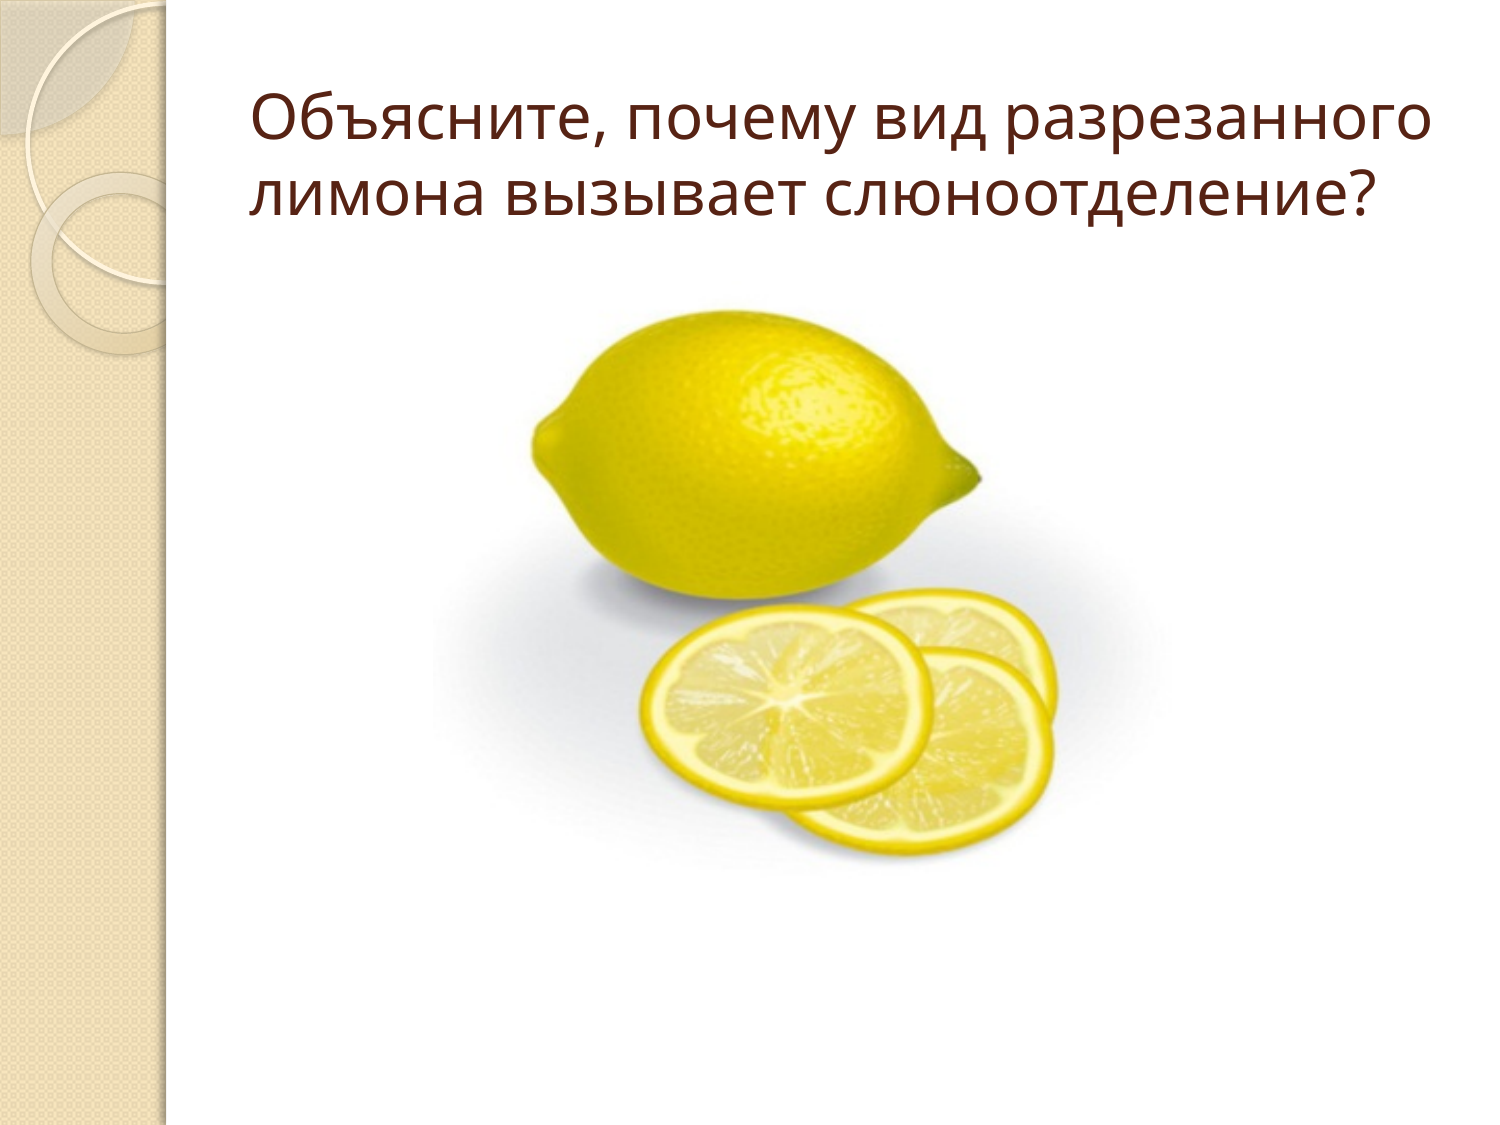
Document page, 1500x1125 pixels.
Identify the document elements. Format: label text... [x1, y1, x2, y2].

title Объясните, почему вид разрезанного лимона вызывает слюноотделение? [234, 35, 1465, 270]
picture [433, 280, 1173, 880]
